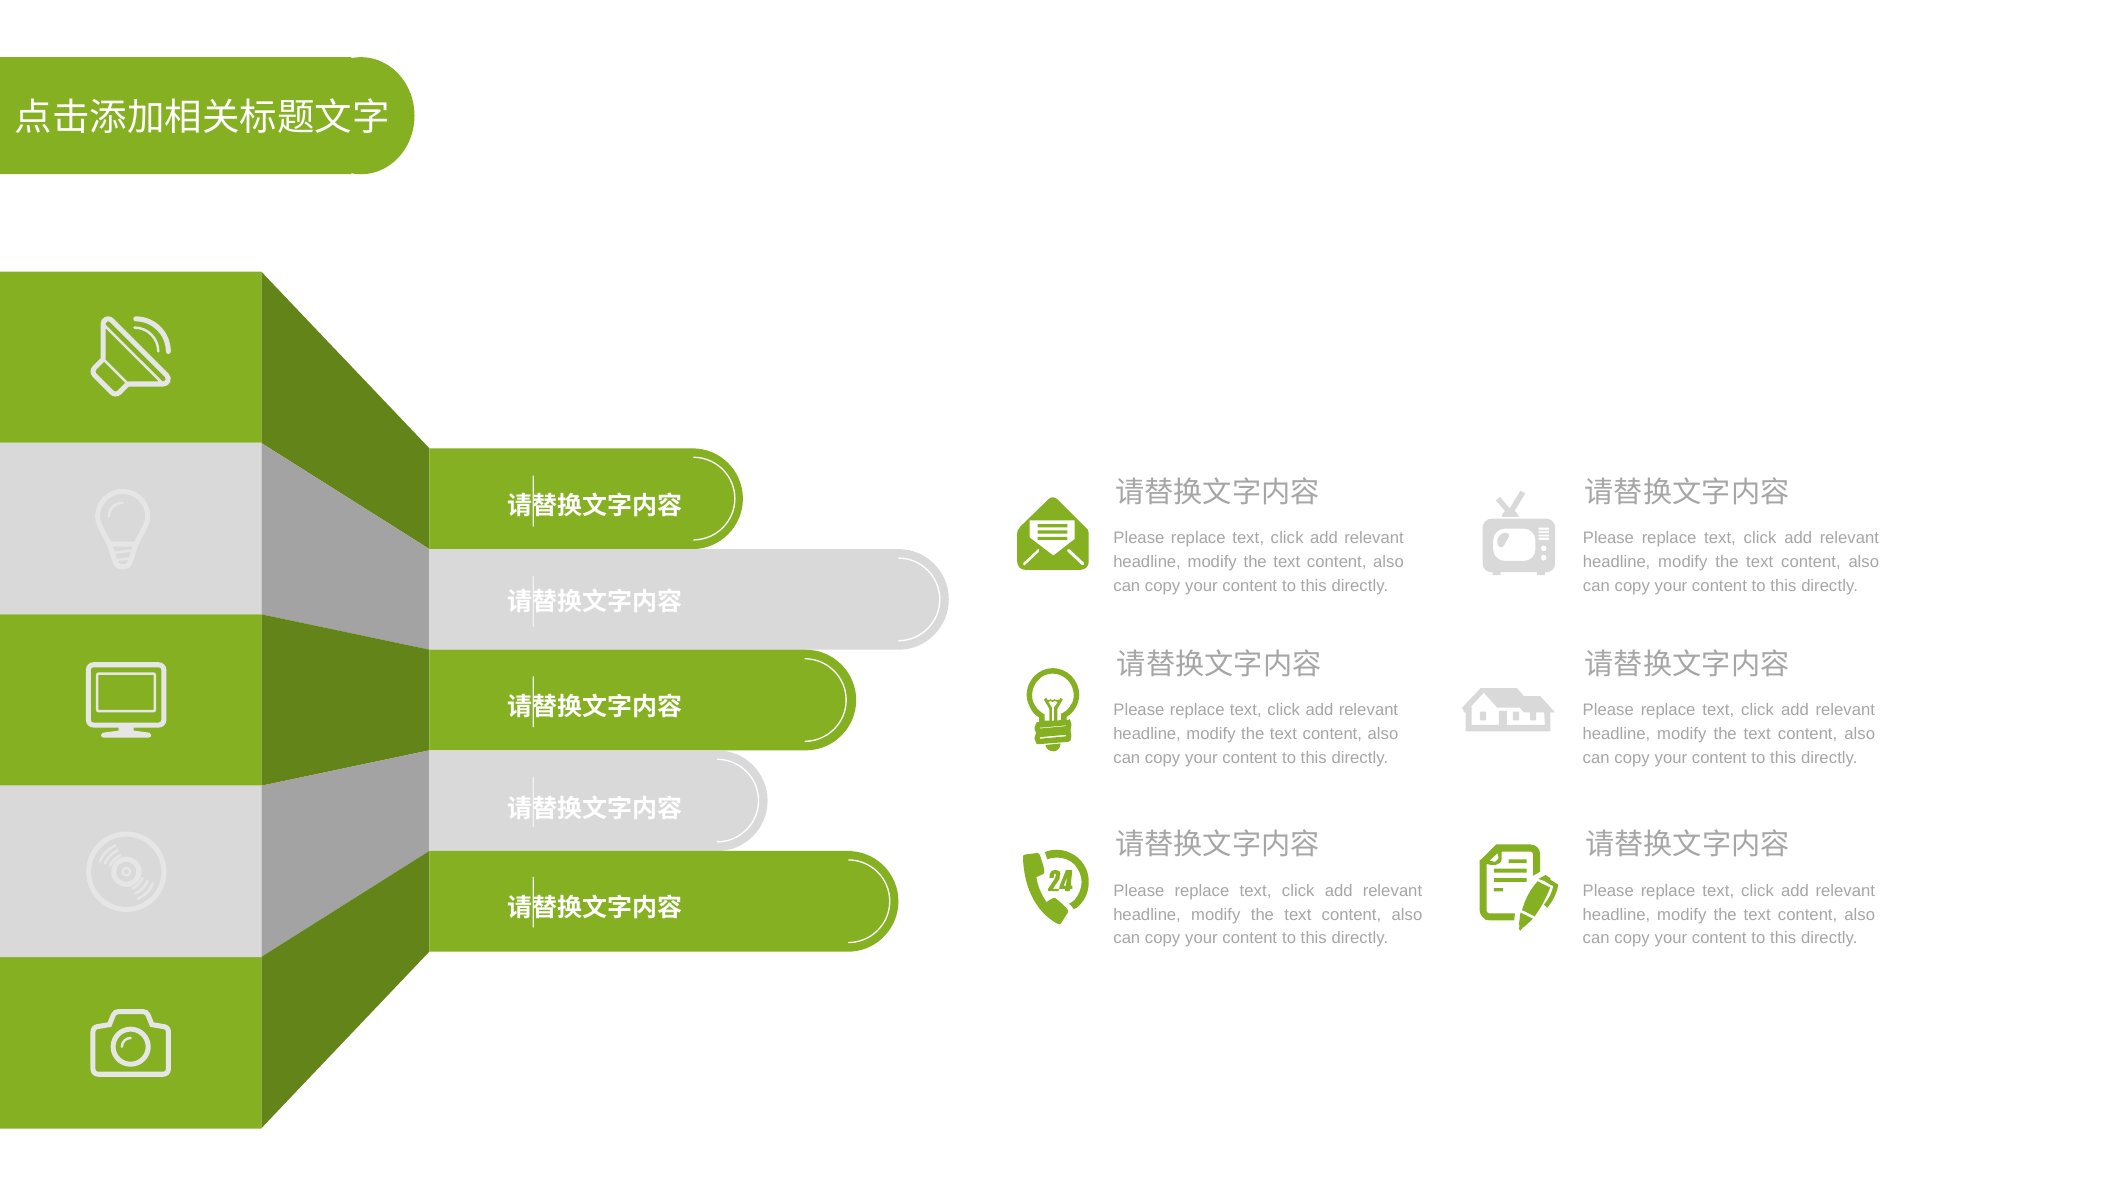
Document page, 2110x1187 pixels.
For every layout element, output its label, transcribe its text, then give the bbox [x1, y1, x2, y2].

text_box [1567, 630, 1891, 774]
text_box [1568, 458, 1895, 602]
text_box [1462, 688, 1556, 732]
text_box [1482, 518, 1556, 576]
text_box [1098, 458, 1419, 602]
text_box [1044, 849, 1089, 910]
text_box [1518, 912, 1534, 931]
text_box [1522, 874, 1559, 917]
text_box [1496, 490, 1526, 517]
text_box [1023, 852, 1069, 925]
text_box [1098, 811, 1438, 954]
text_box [1098, 630, 1414, 774]
text_box 点击添加相关标题文字 [0, 85, 415, 146]
text_box [1479, 844, 1541, 921]
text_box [0, 271, 949, 1129]
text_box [1567, 811, 1891, 954]
text_box [1026, 668, 1080, 752]
text_box [1017, 497, 1089, 570]
